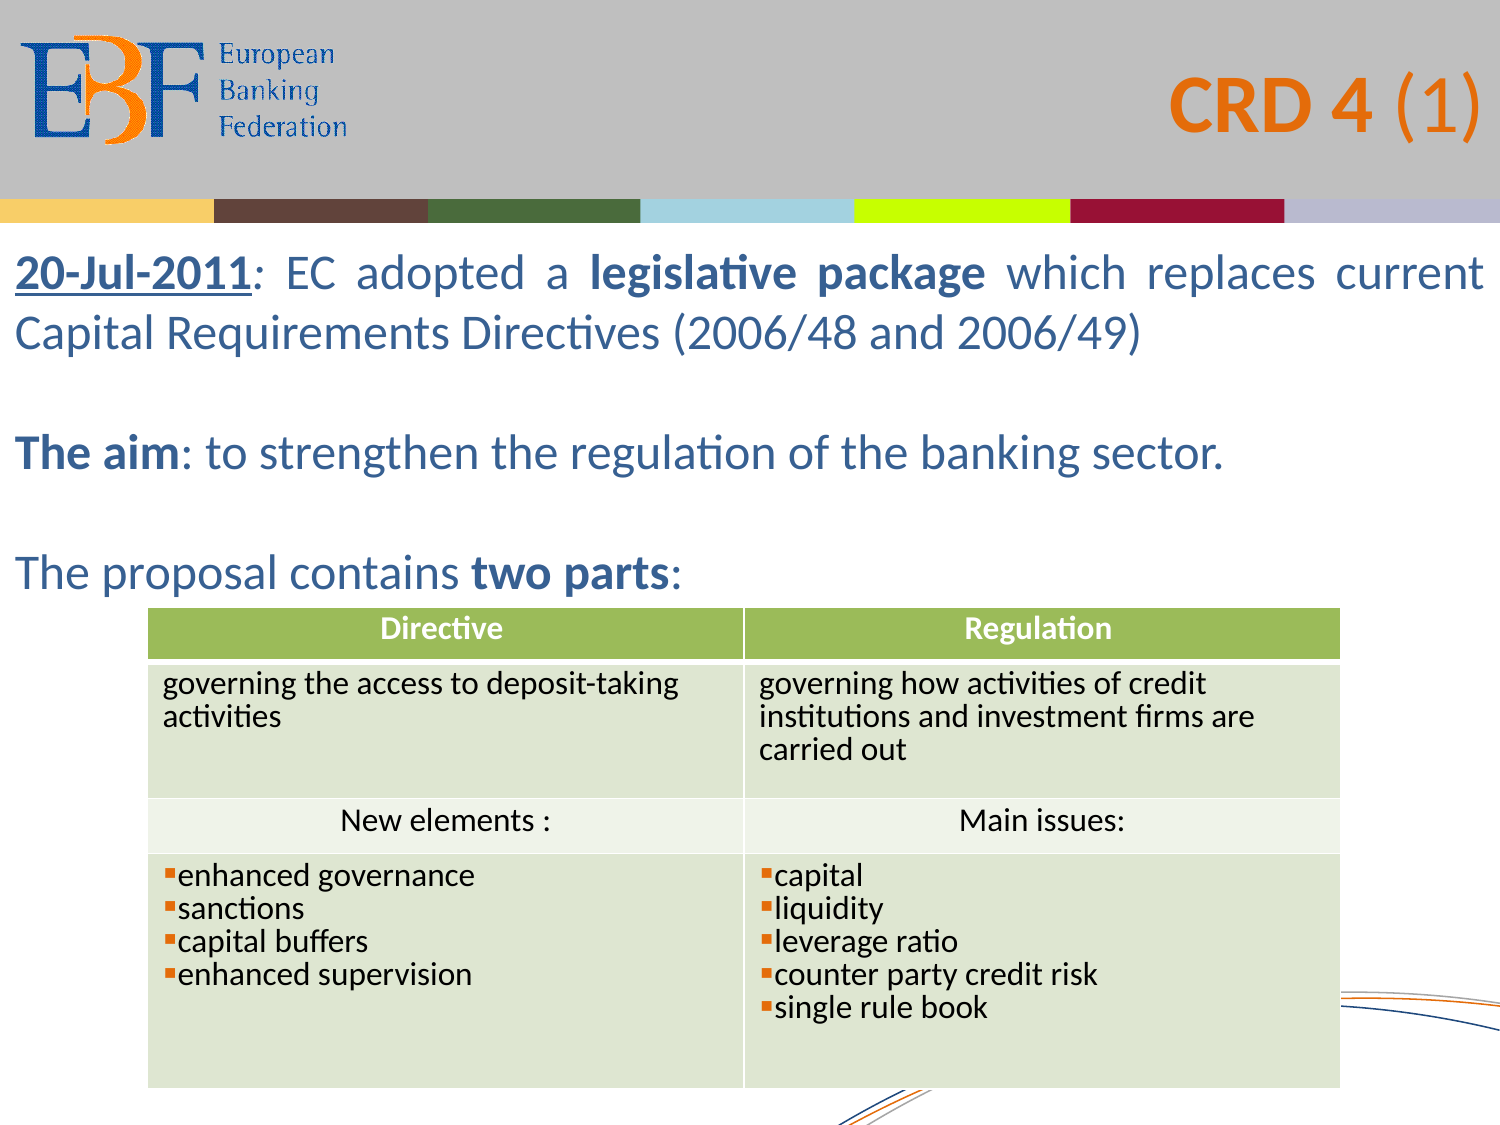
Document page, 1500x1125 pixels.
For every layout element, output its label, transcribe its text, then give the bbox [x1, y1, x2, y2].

table_cell governing how activities of credit institutions and investment firms are carried out [745, 665, 1340, 798]
table_header Directive [148, 608, 743, 659]
table_cell New elements : [148, 799, 743, 853]
table_header Regulation [745, 608, 1340, 659]
table_cell Main issues: [745, 799, 1340, 853]
table_cell capital liquidity leverage ratio counter party credit risk single rule book [745, 854, 1340, 1088]
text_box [0, 198, 1500, 224]
table_cell governing the access to deposit-taking activities [148, 665, 743, 798]
text_box CRD 4 (1) [0, 0, 1500, 198]
picture [11, 11, 352, 157]
table_cell enhanced governance sanctions capital buffers enhanced supervision [148, 854, 743, 1088]
text_box 20-Jul-2011: EC adopted a legislative package which replaces current Capital Requirements Directives (2006/48 and 2006/49) The aim: to strengthen the regulation of the banking sector. The proposal contains two parts: [0, 231, 1500, 607]
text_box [827, 958, 1500, 1091]
